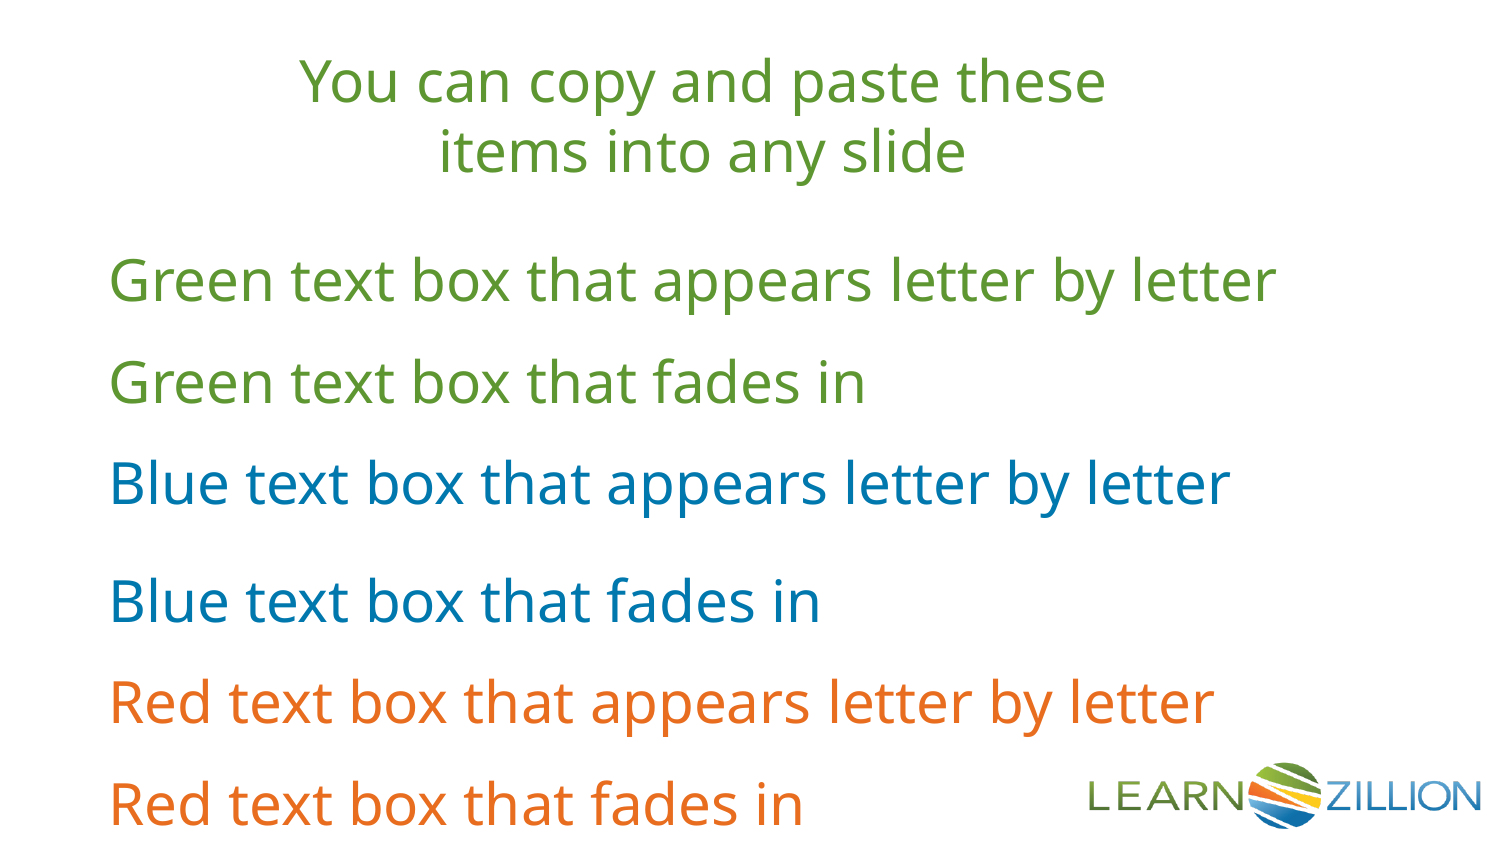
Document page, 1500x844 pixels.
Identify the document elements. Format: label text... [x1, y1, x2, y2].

text_box You can copy and paste these items into any slide [243, 37, 1163, 192]
text_box Blue text box that appears letter by letter [93, 438, 1426, 541]
text_box Green text box that appears letter by letter [93, 236, 1426, 337]
text_box Red text box that appears letter by letter [93, 658, 1426, 759]
text_box Red text box that fades in [93, 759, 1426, 844]
text_box Blue text box that fades in [93, 556, 1426, 658]
picture [1426, 759, 1482, 831]
text_box Green text box that fades in [93, 337, 1426, 438]
